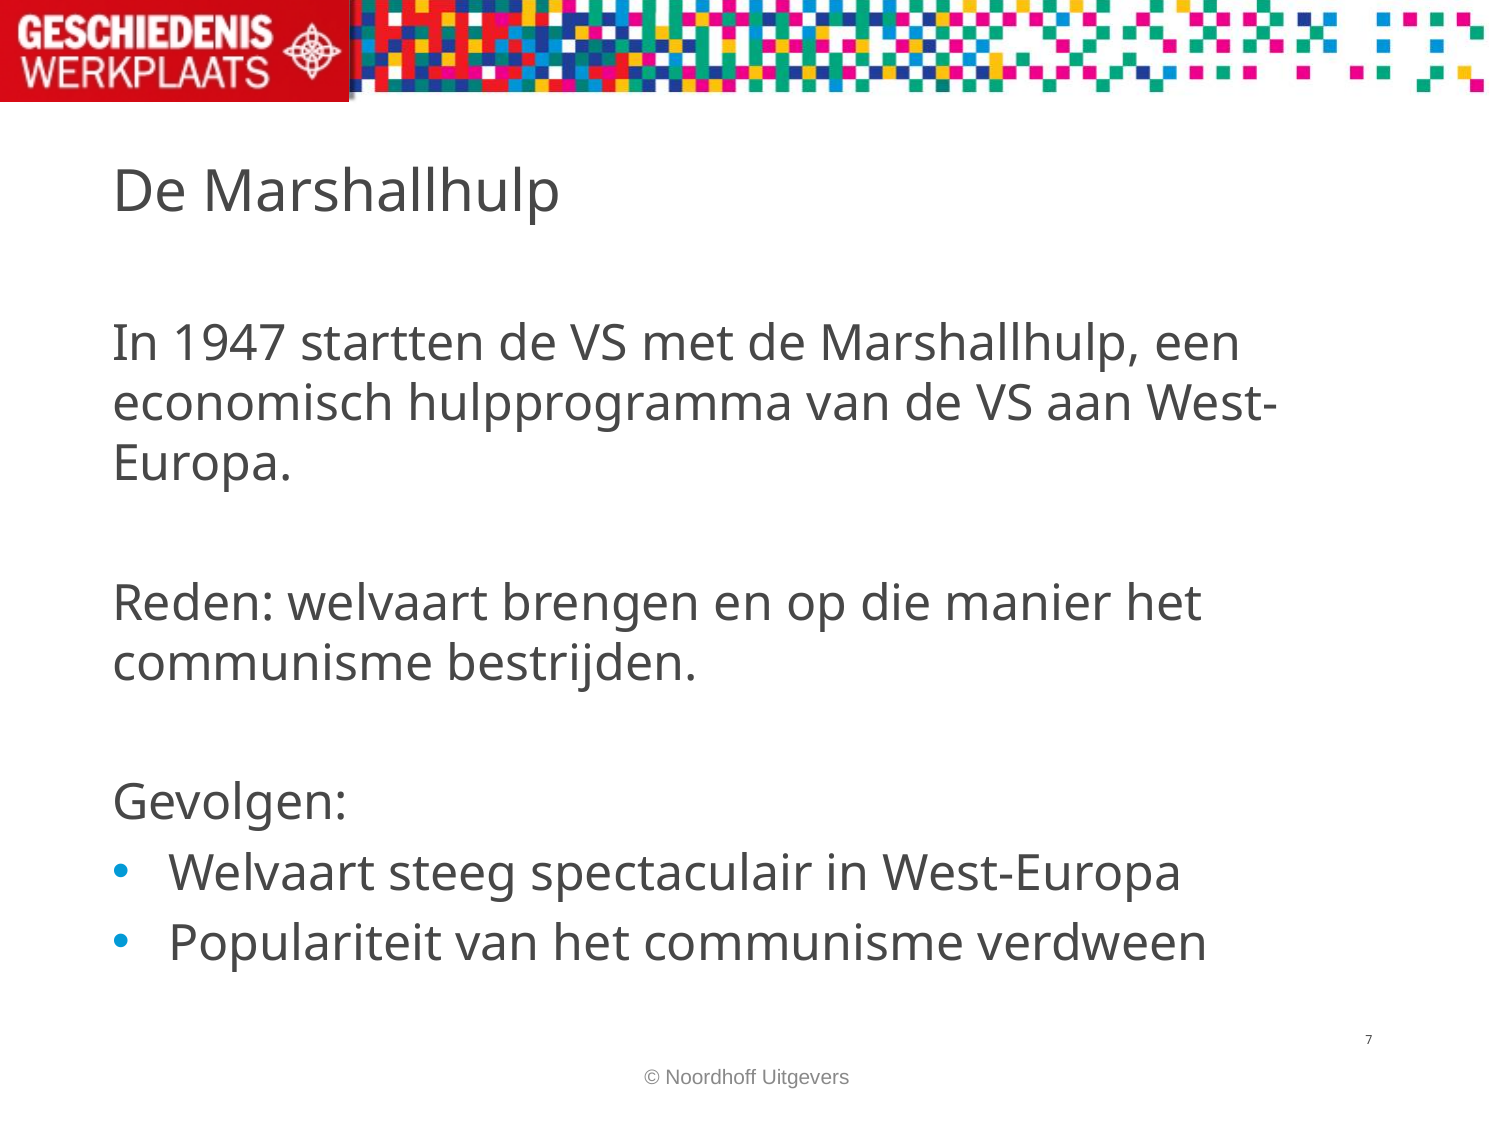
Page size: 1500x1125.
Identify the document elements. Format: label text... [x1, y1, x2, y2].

text_box © Noordhoff Uitgevers [512, 1045, 988, 1106]
slide_number 7 [1325, 1025, 1388, 1063]
list In 1947 startten de VS met de Marshallhulp, een economisch hulpprogramma van de VS aan West-Europa. Reden: welvaart brengen en op die manier het communisme bestrijden. Gevolgen: Welvaart steeg spectaculair in West-Europa Populariteit van het communisme verdween [112, 302, 1409, 1024]
picture [0, 0, 1500, 1125]
title De Marshallhulp [112, 145, 1401, 256]
